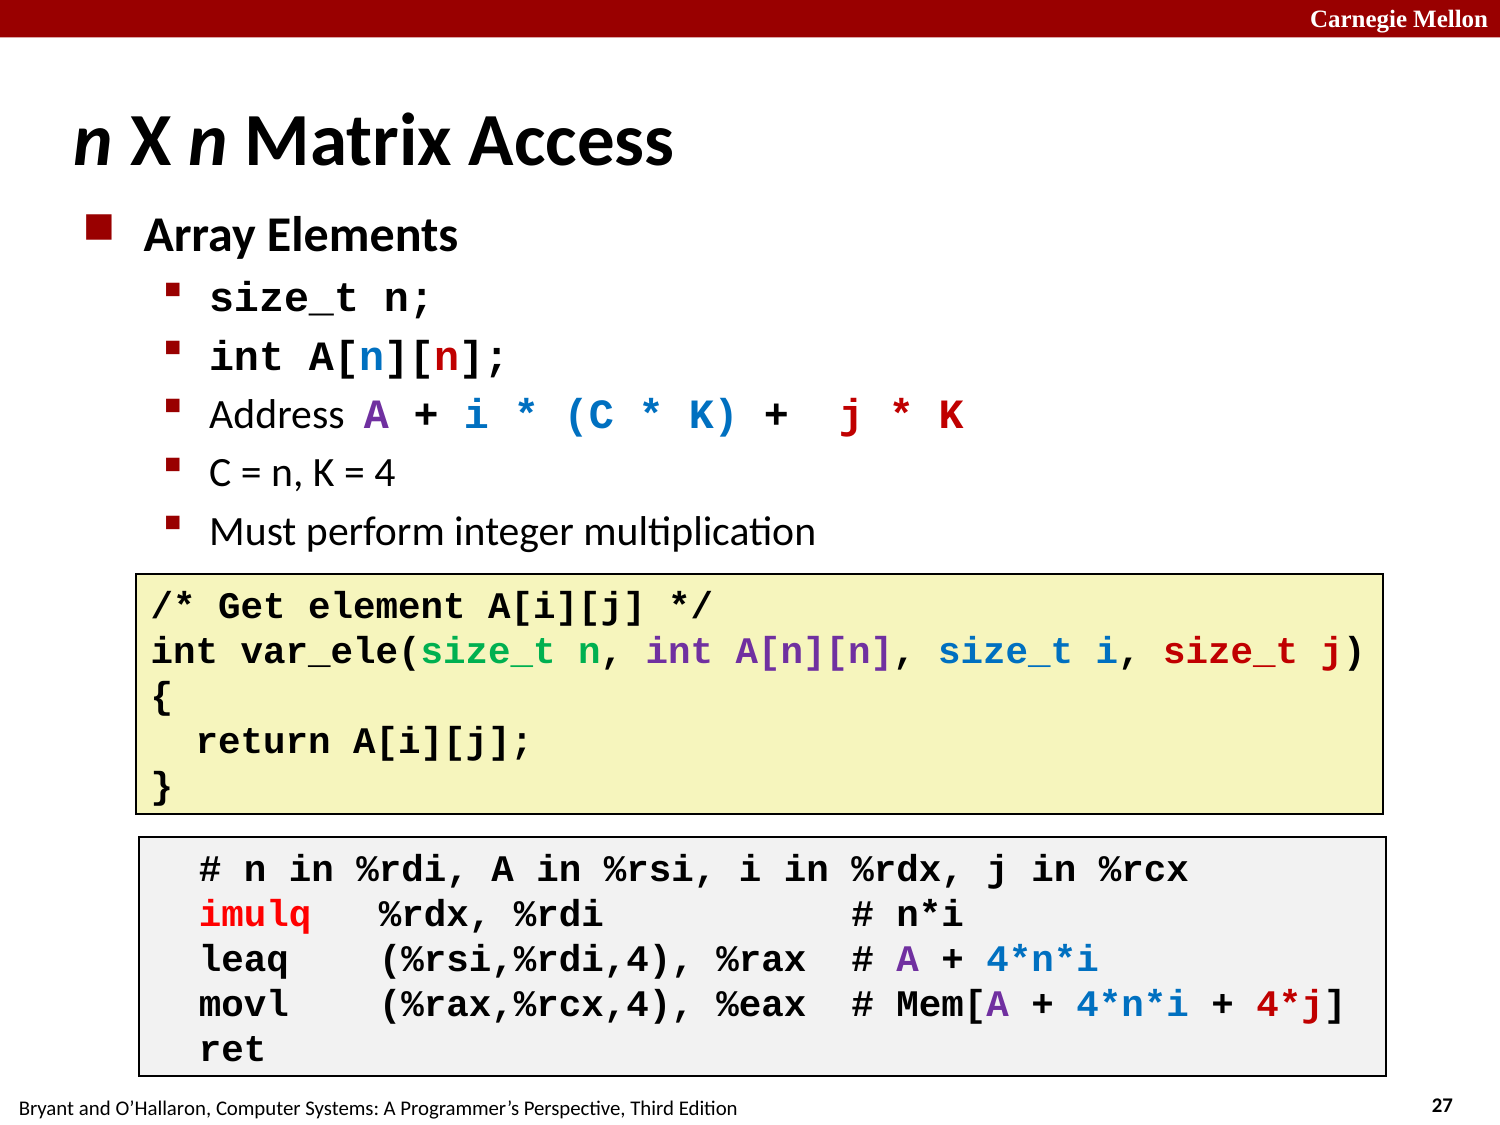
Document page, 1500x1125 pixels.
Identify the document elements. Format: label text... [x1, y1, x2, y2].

text_box /* Get element A[i][j] */ int var_ele(size_t n, int A[n][n], size_t i, size_t j) { return A[i][j]; } [135, 574, 1383, 814]
text_box Array Elements size_t n; int A[n][n]; Address A + i * (C * K) + j * K C = n, K = 4 Must perform integer multiplication [72, 194, 1350, 433]
text_box # n in %rdi, A in %rsi, i in %rdx, j in %rcx imulq %rdx, %rdi # n*i leaq (%rsi,%rdi,4), %rax # A + 4*n*i movl (%rax,%rcx,4), %eax # Mem[A + 4*n*i + 4*j] ret [139, 836, 1387, 1077]
title n X n Matrix Access [58, 72, 1305, 199]
